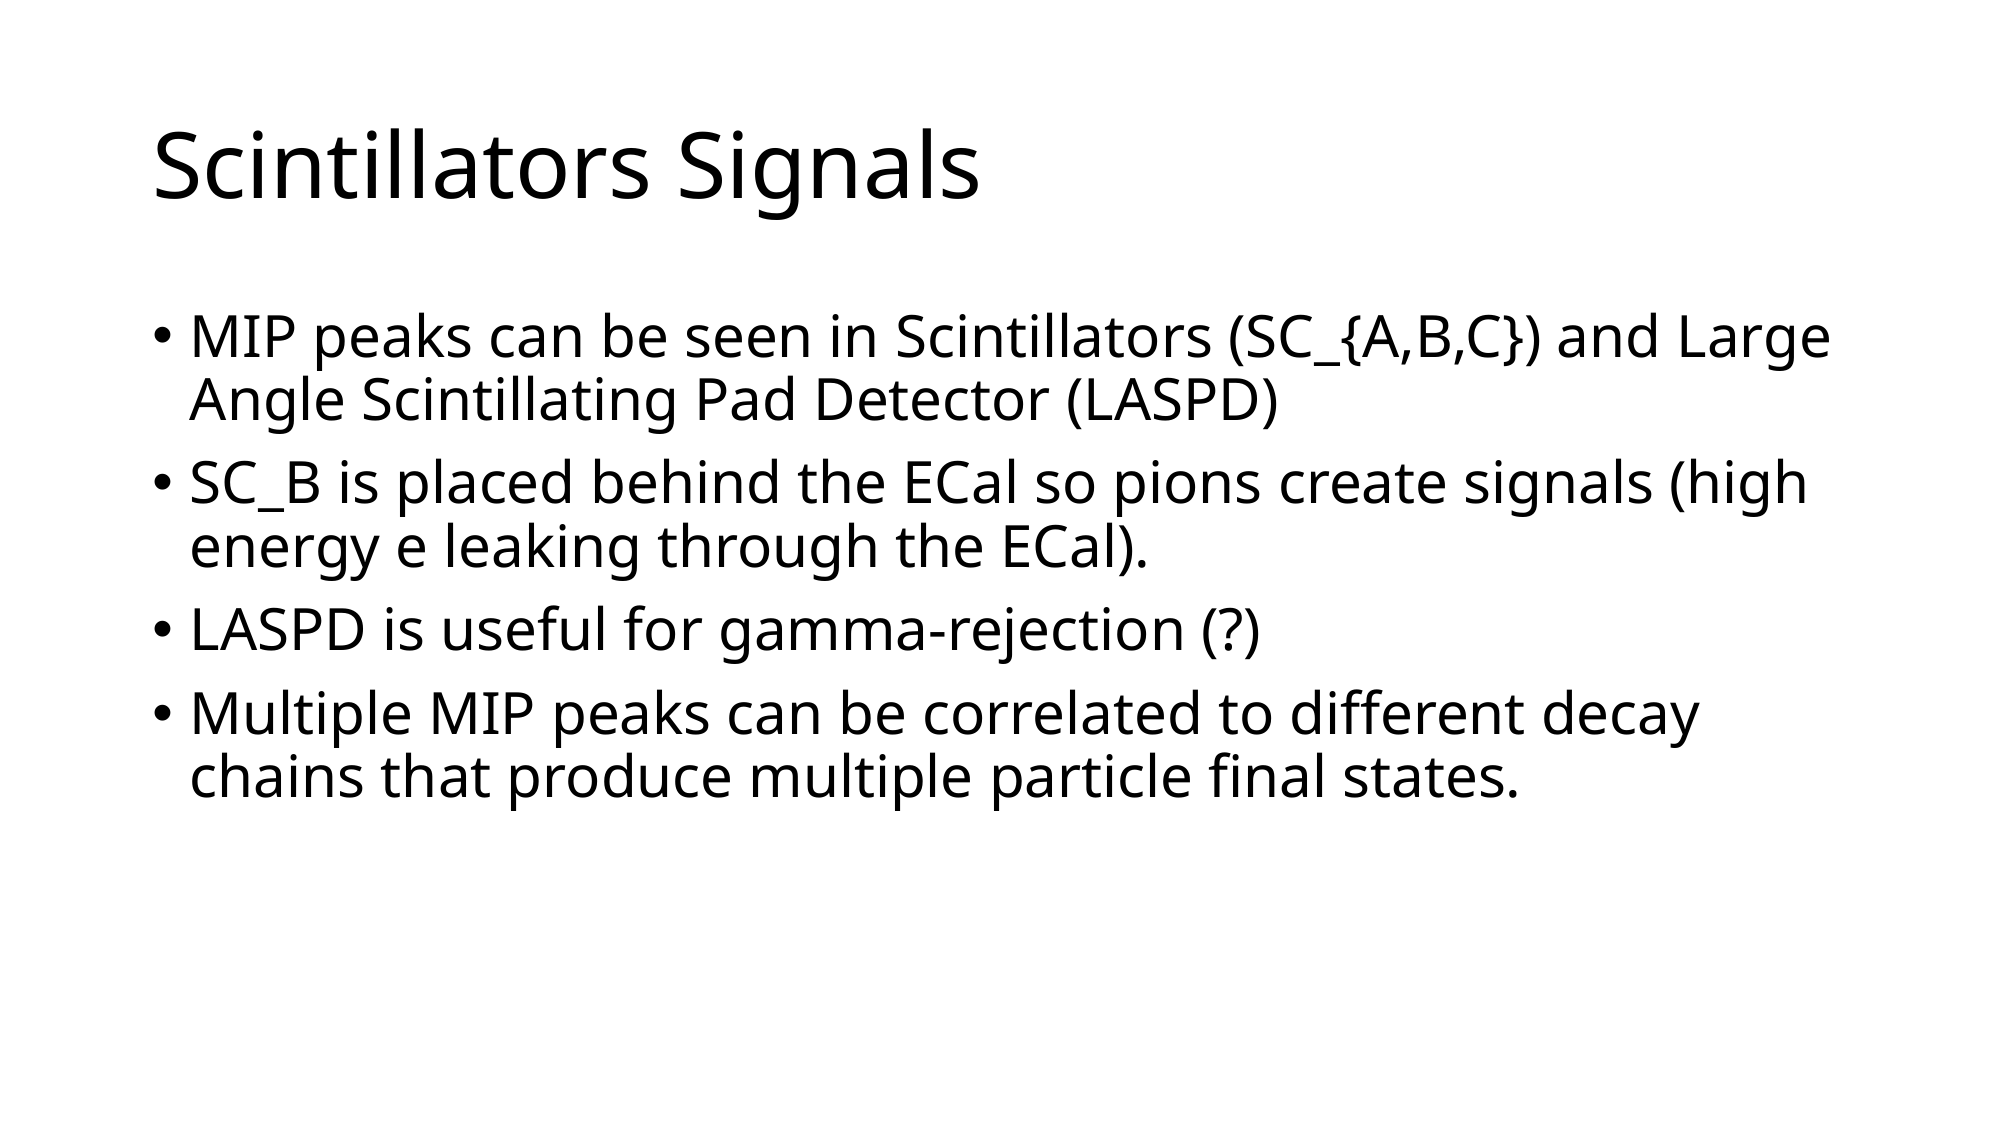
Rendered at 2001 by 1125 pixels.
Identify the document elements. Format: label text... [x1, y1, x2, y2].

list MIP peaks can be seen in Scintillators (SC_{A,B,C}) and Large Angle Scintillating Pad Detector (LASPD) SC_B is placed behind the ECal so pions create signals (high energy e leaking through the ECal). LASPD is useful for gamma-rejection (?) Multiple MIP peaks can be correlated to different decay chains that produce multiple particle final states. [137, 299, 1863, 1014]
title Scintillators Signals [137, 59, 1863, 278]
